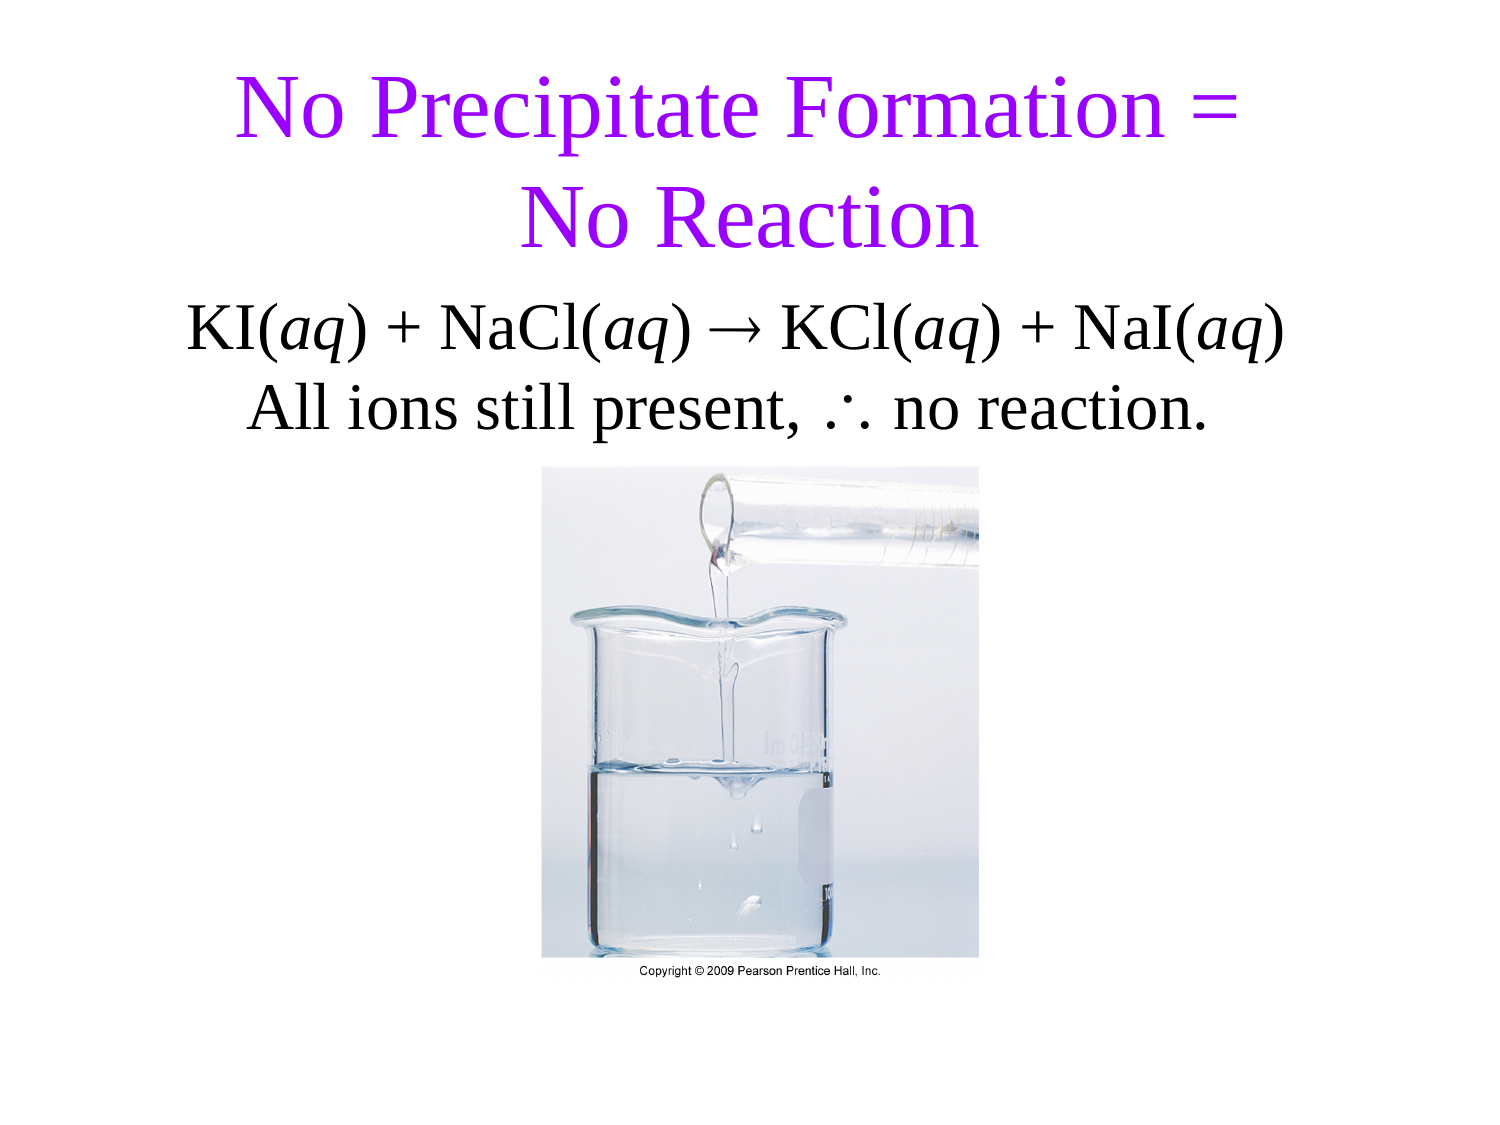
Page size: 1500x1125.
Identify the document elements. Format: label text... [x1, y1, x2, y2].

picture [537, 462, 983, 982]
text_box KI(aq) + NaCl(aq)  KCl(aq) + NaI(aq) All ions still present,  no reaction. [171, 274, 1301, 451]
text_box No Precipitate Formation = No Reaction [112, 62, 1388, 250]
